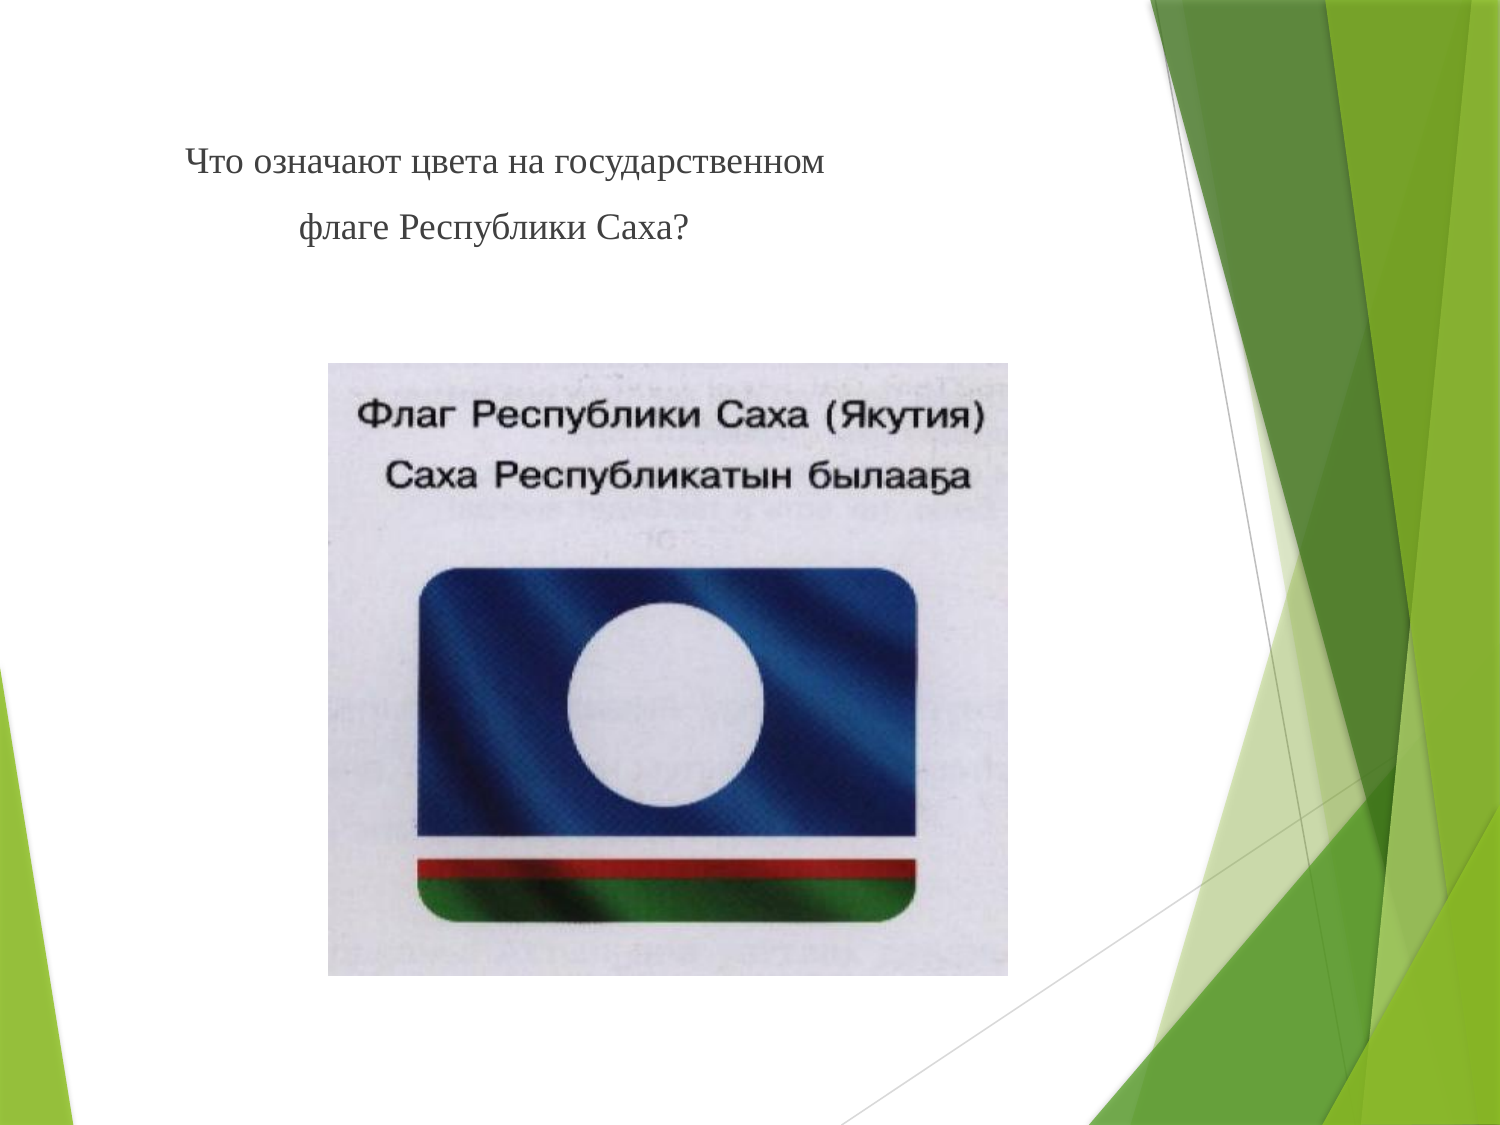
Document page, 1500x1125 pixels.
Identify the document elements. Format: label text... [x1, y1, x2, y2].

list Что означают цвета на государственном флаге Республики Саха? [75, 128, 1425, 1005]
picture [327, 362, 1009, 976]
